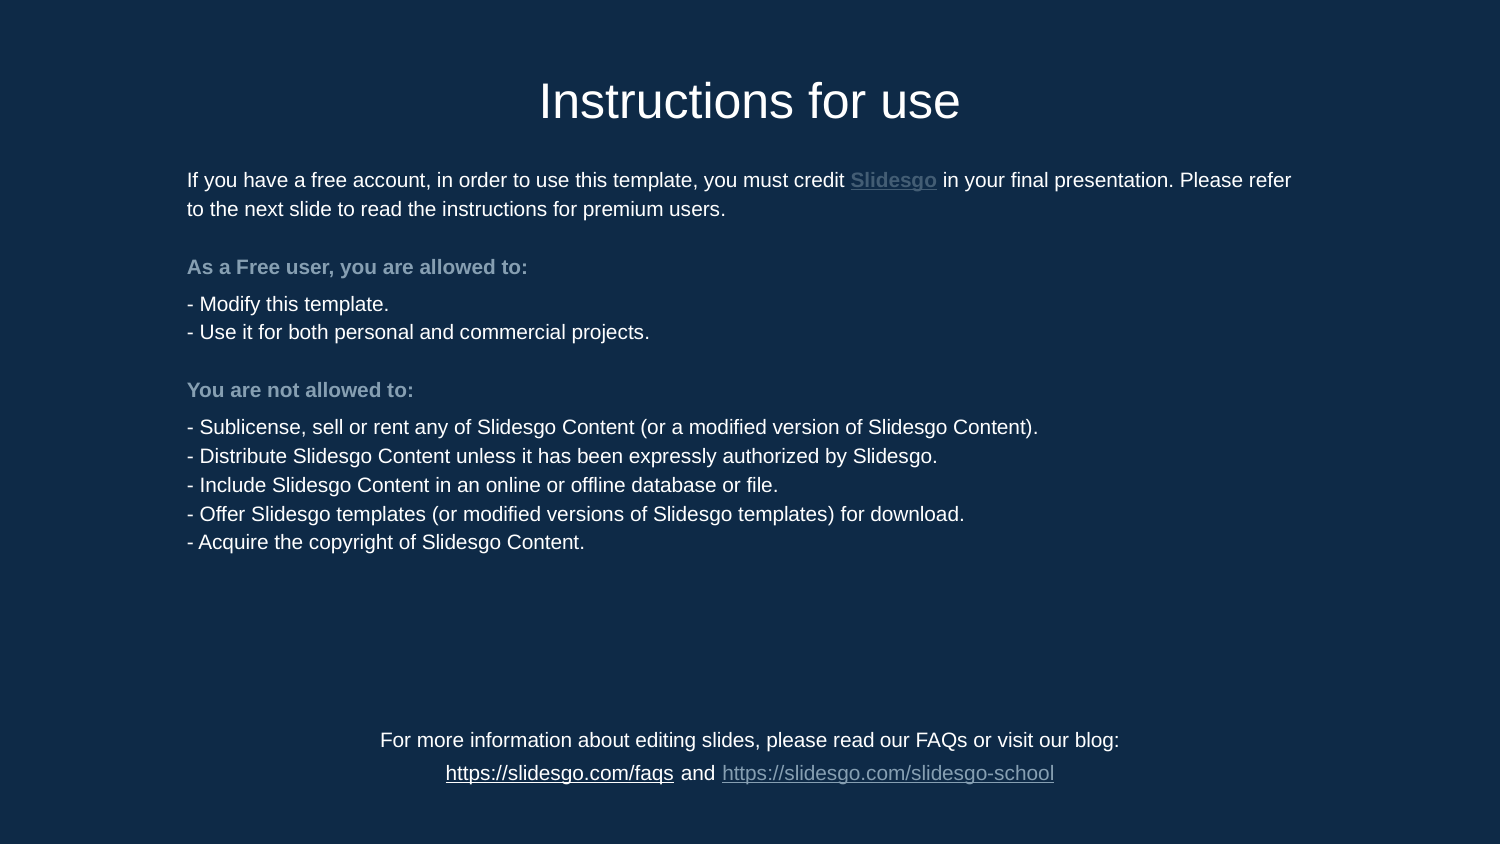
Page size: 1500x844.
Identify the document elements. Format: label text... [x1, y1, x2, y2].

text_box If you have a free account, in order to use this template, you must credit Slidesgo in your final presentation. Please refer to the next slide to read the instructions for premium users. As a Free user, you are allowed to: - Modify this template. - Use it for both personal and commercial projects. You are not allowed to: - Sublicense, sell or rent any of Slidesgo Content (or a modified version of Slidesgo Content). - Distribute Slidesgo Content unless it has been expressly authorized by Slidesgo. - Include Slidesgo Content in an online or offline database or file. - Offer Slidesgo templates (or modified versions of Slidesgo templates) for download. - Acquire the copyright of Slidesgo Content. [171, 148, 1328, 589]
text_box Instructions for use [171, 53, 1328, 133]
text_box For more information about editing slides, please read our FAQs or visit our blog: https://slidesgo.com/faqs and https://slidesgo.com/slidesgo-school [171, 707, 1328, 780]
